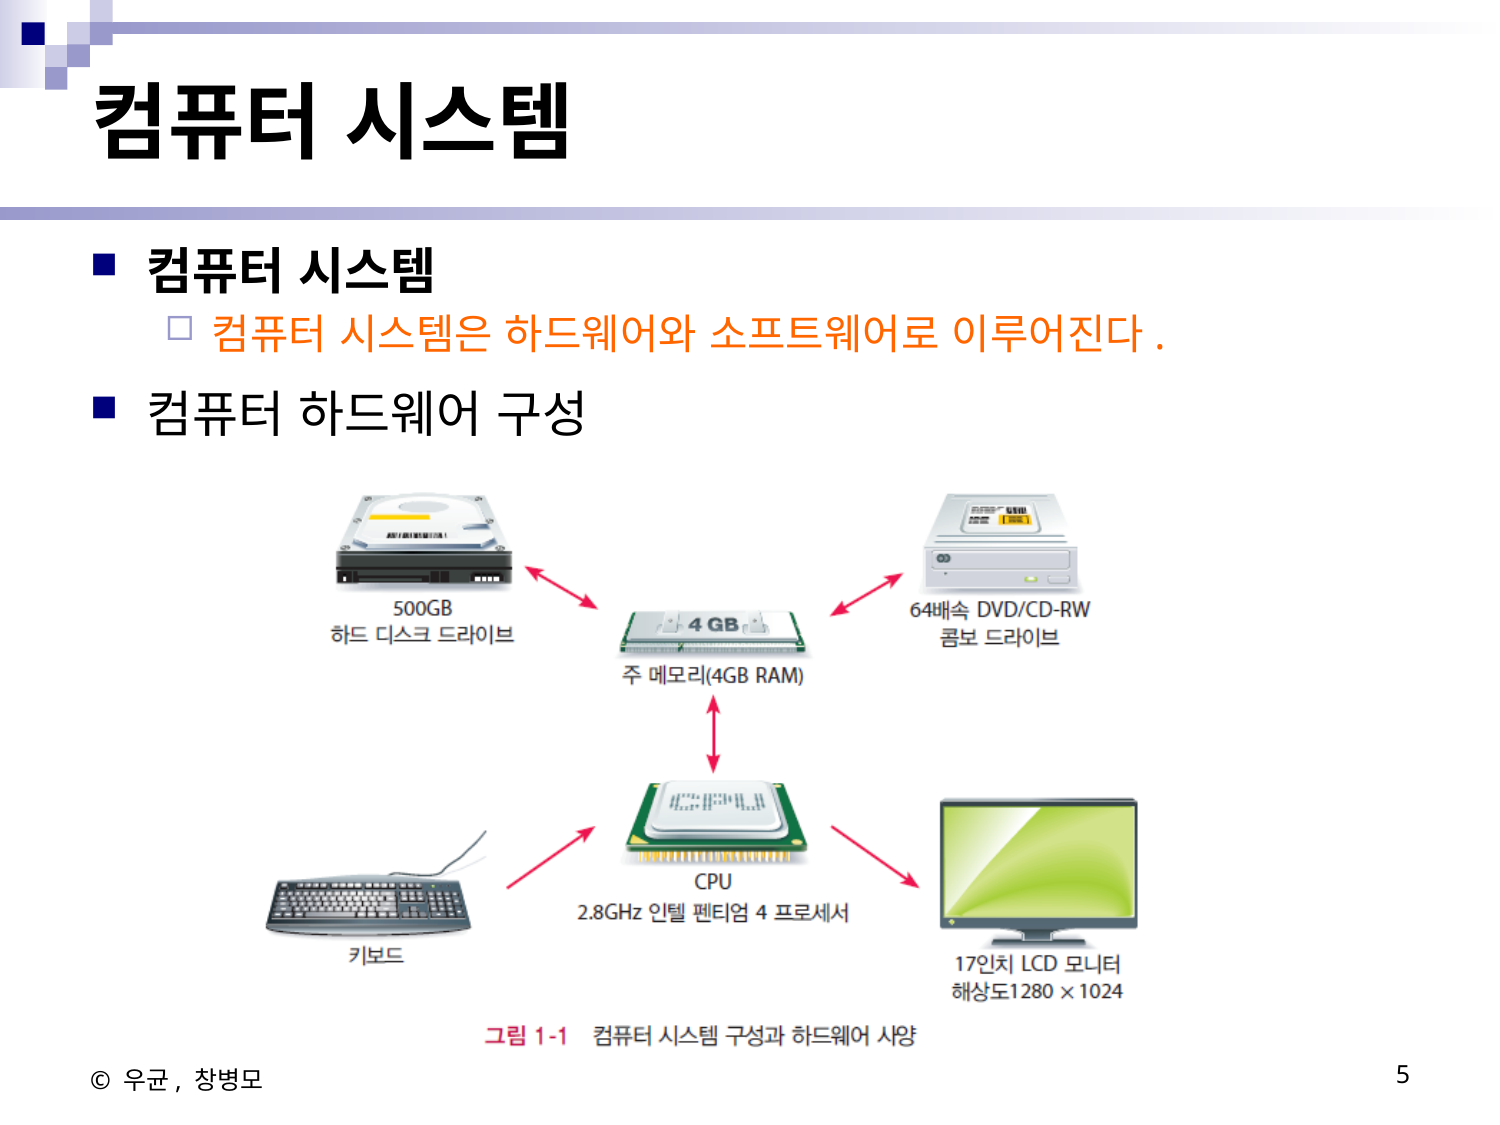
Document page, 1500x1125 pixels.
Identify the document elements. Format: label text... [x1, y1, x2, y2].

list 컴퓨터 시스템 컴퓨터 시스템은 하드웨어와 소프트웨어로 이루어진다. 컴퓨터 하드웨어 구성 [75, 231, 1425, 1024]
picture [206, 461, 1184, 1059]
title 컴퓨터 시스템 [76, 42, 1427, 197]
slide_number 5 [1074, 1025, 1425, 1100]
slide_number © 우균, 창병모 [75, 1024, 425, 1103]
